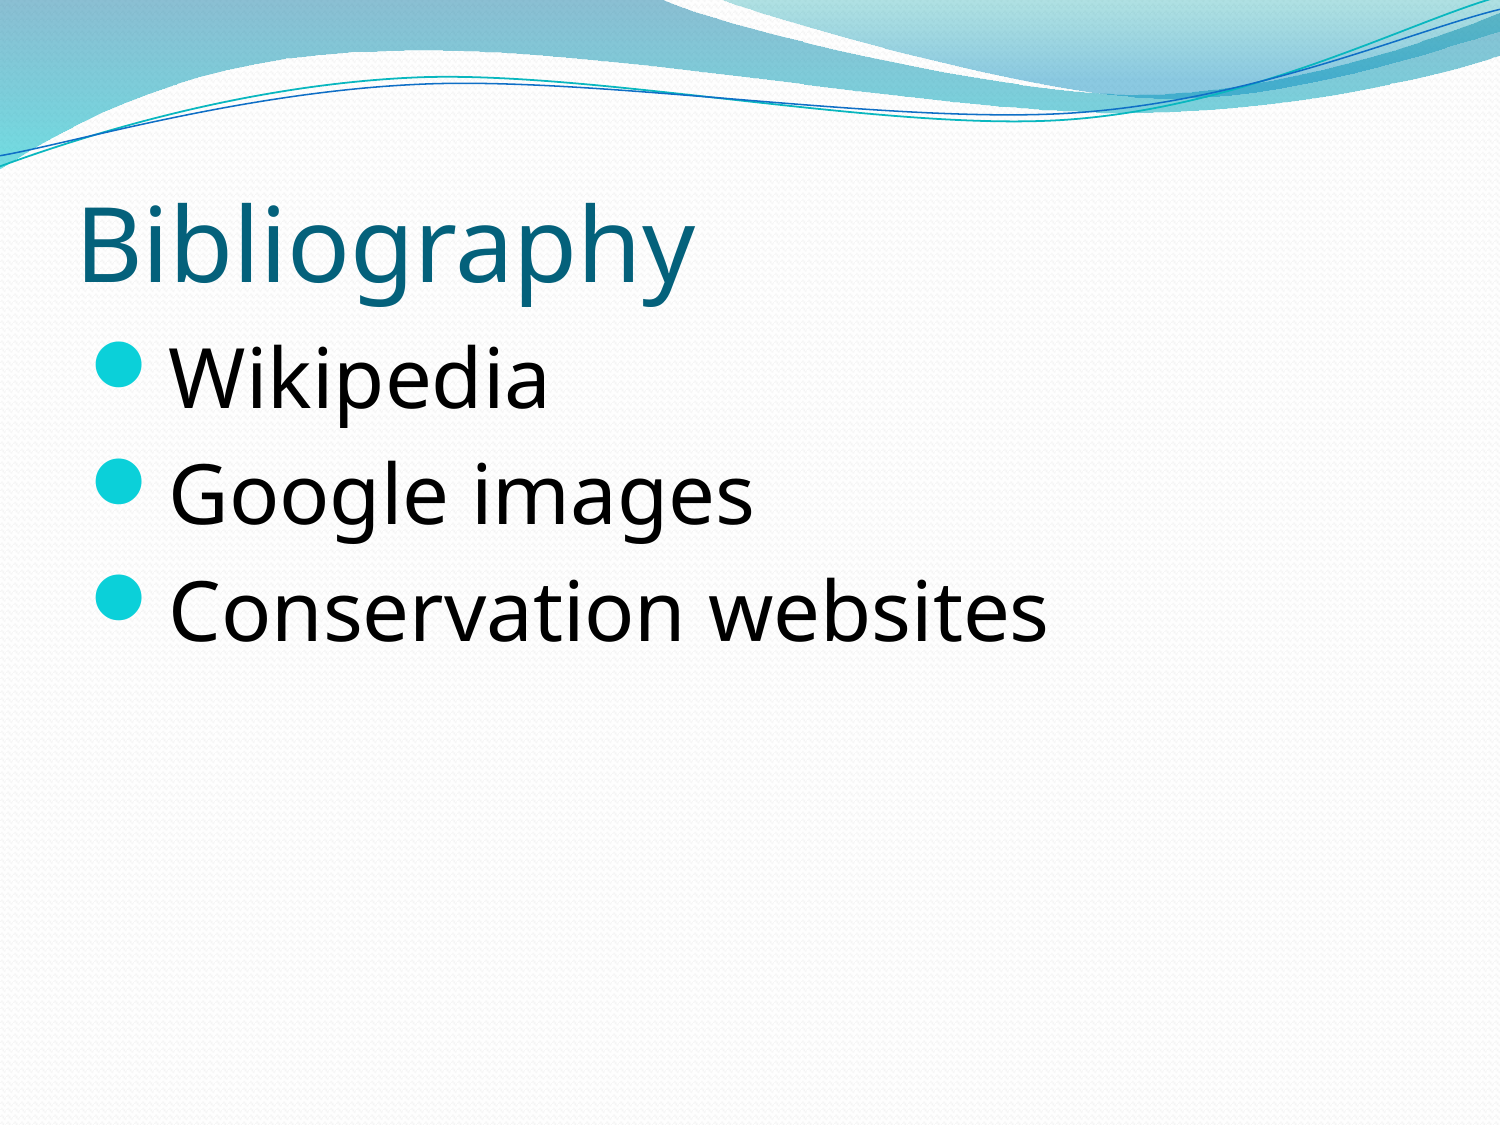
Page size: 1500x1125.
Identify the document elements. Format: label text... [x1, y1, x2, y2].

title Bibliography [75, 115, 1425, 303]
list Wikipedia Google images Conservation websites [75, 317, 1425, 1038]
